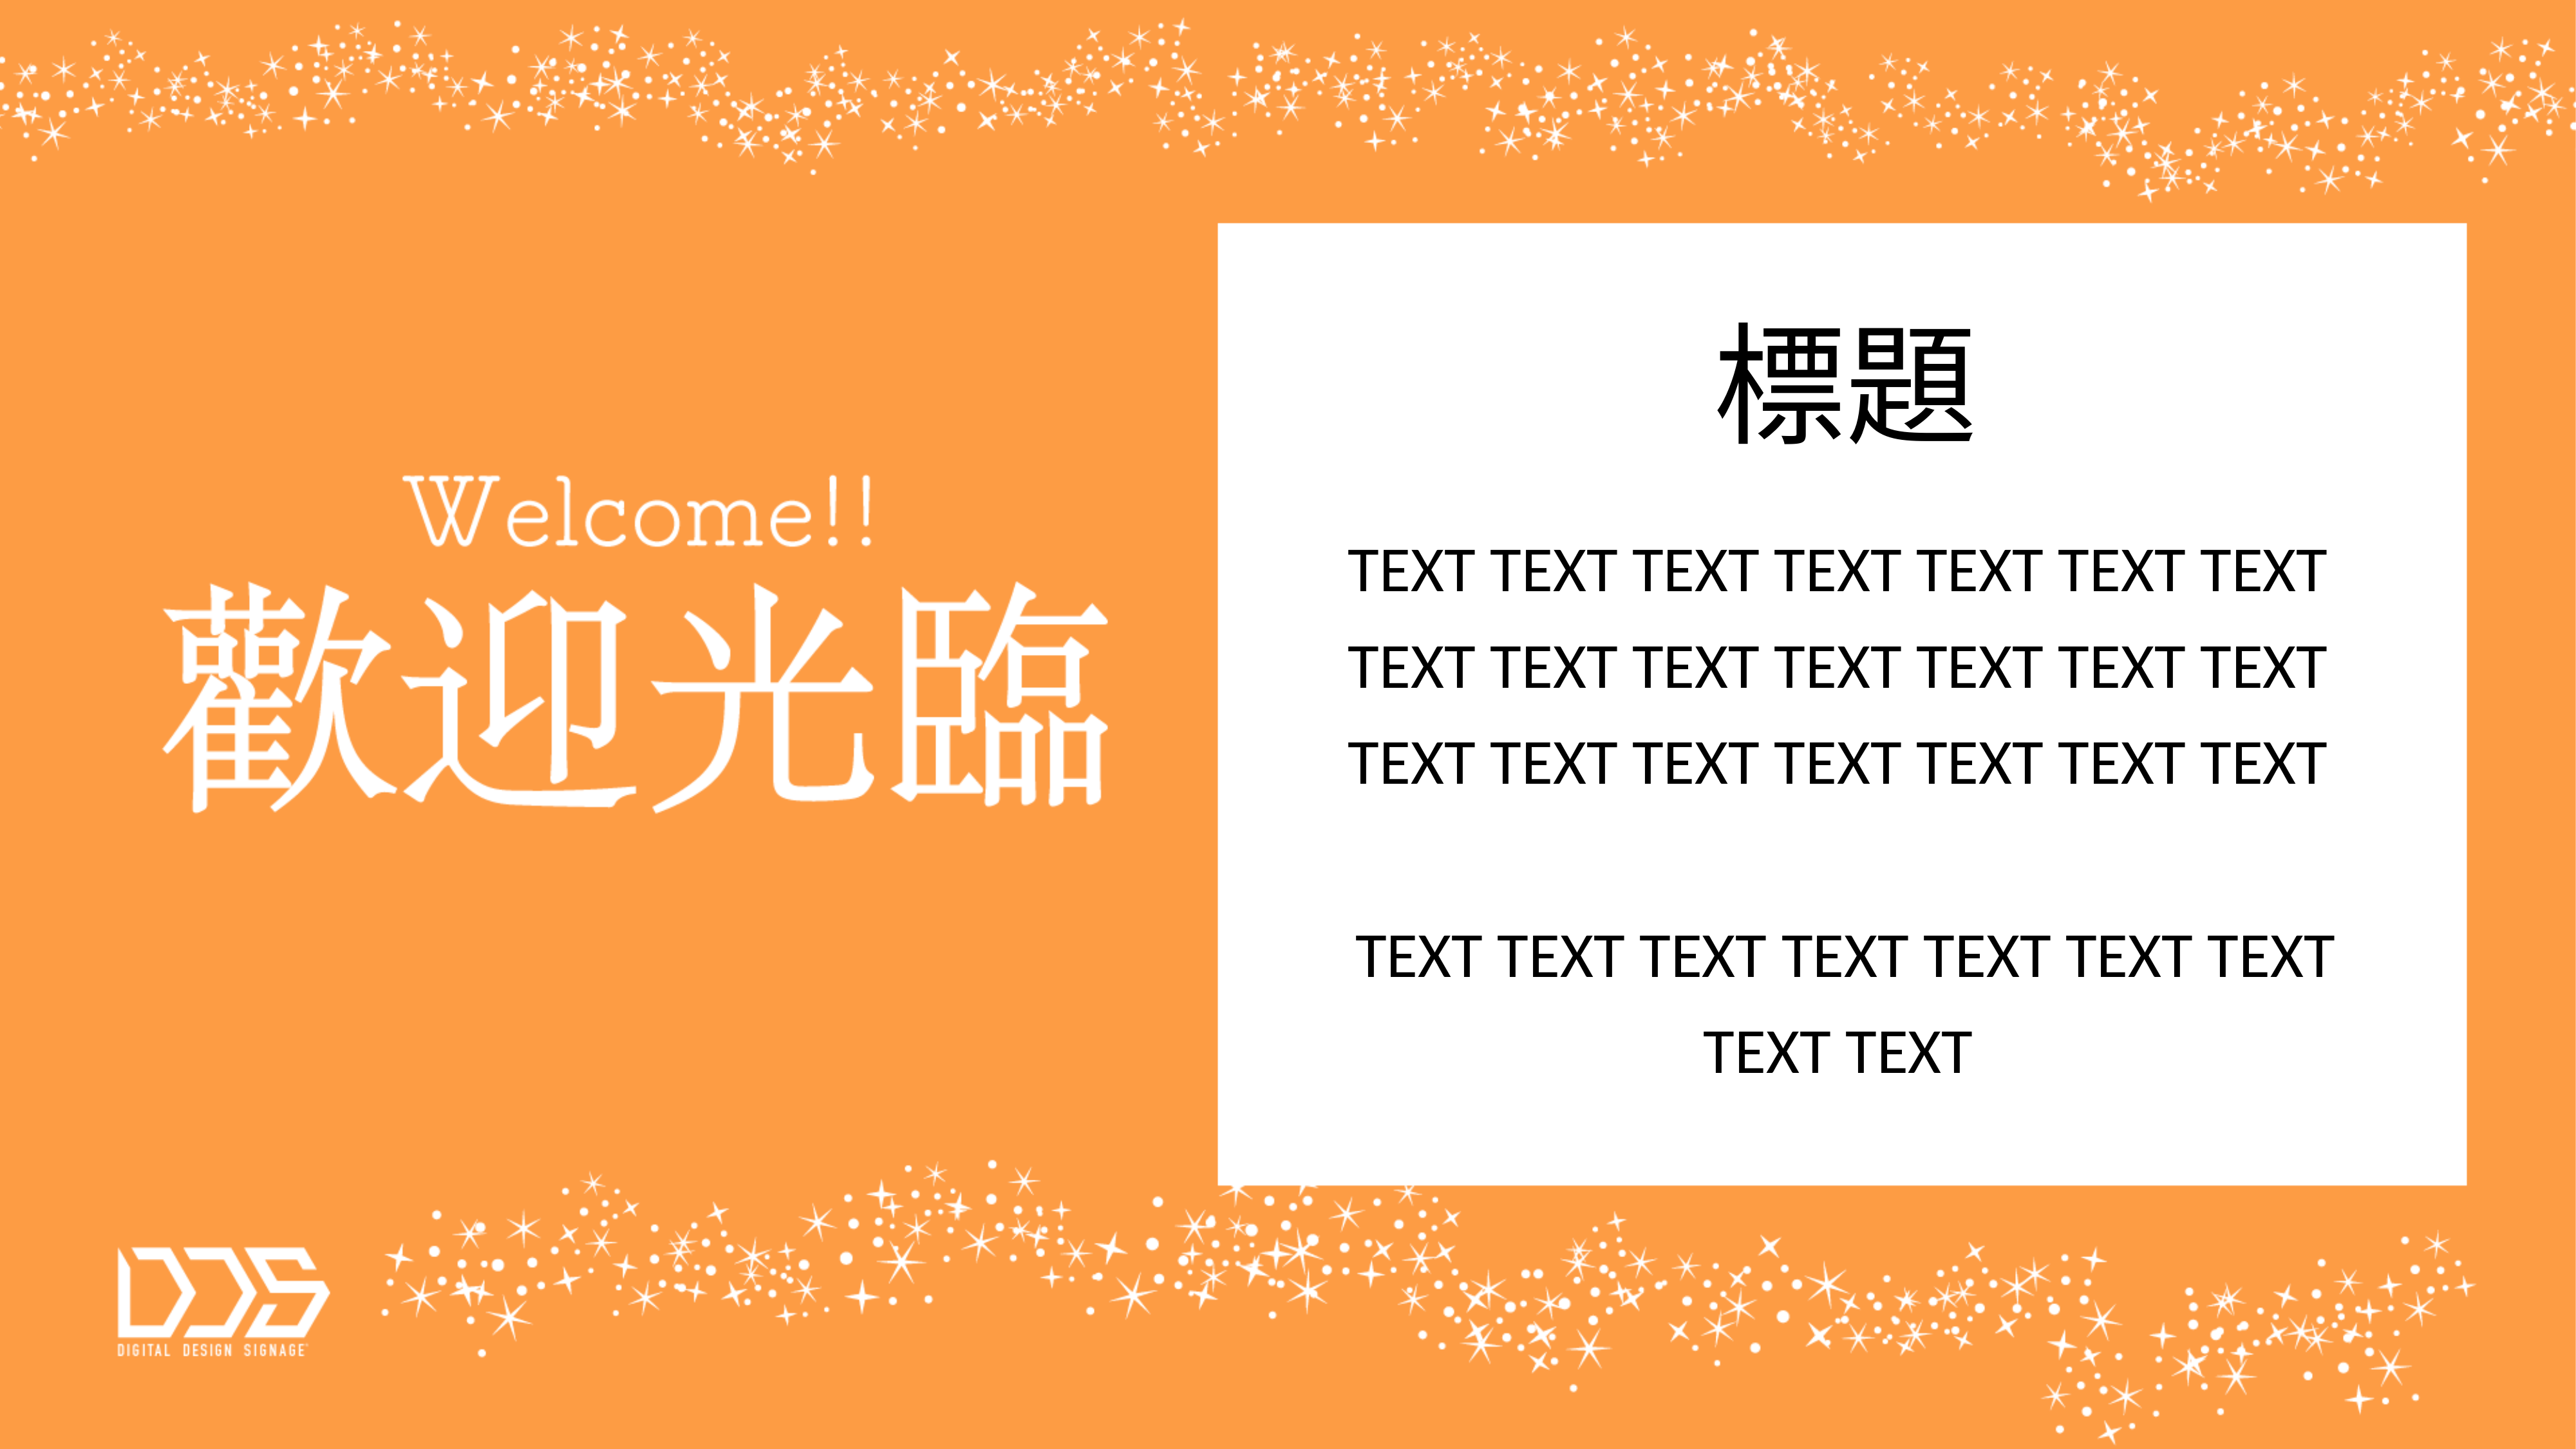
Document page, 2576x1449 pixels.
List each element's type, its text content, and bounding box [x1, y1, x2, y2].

title 標題 [1242, 314, 2450, 467]
subtitle TEXT TEXT TEXT TEXT TEXT TEXT TEXT TEXT TEXT TEXT TEXT TEXT TEXT TEXT TEXT TEXT TEXT TEXT TEXT TEXT TEXT TEXT TEXT TEXT TEXT TEXT TEXT TEXT TEXT TEXT [1242, 531, 2450, 1135]
picture [0, 0, 2576, 1449]
